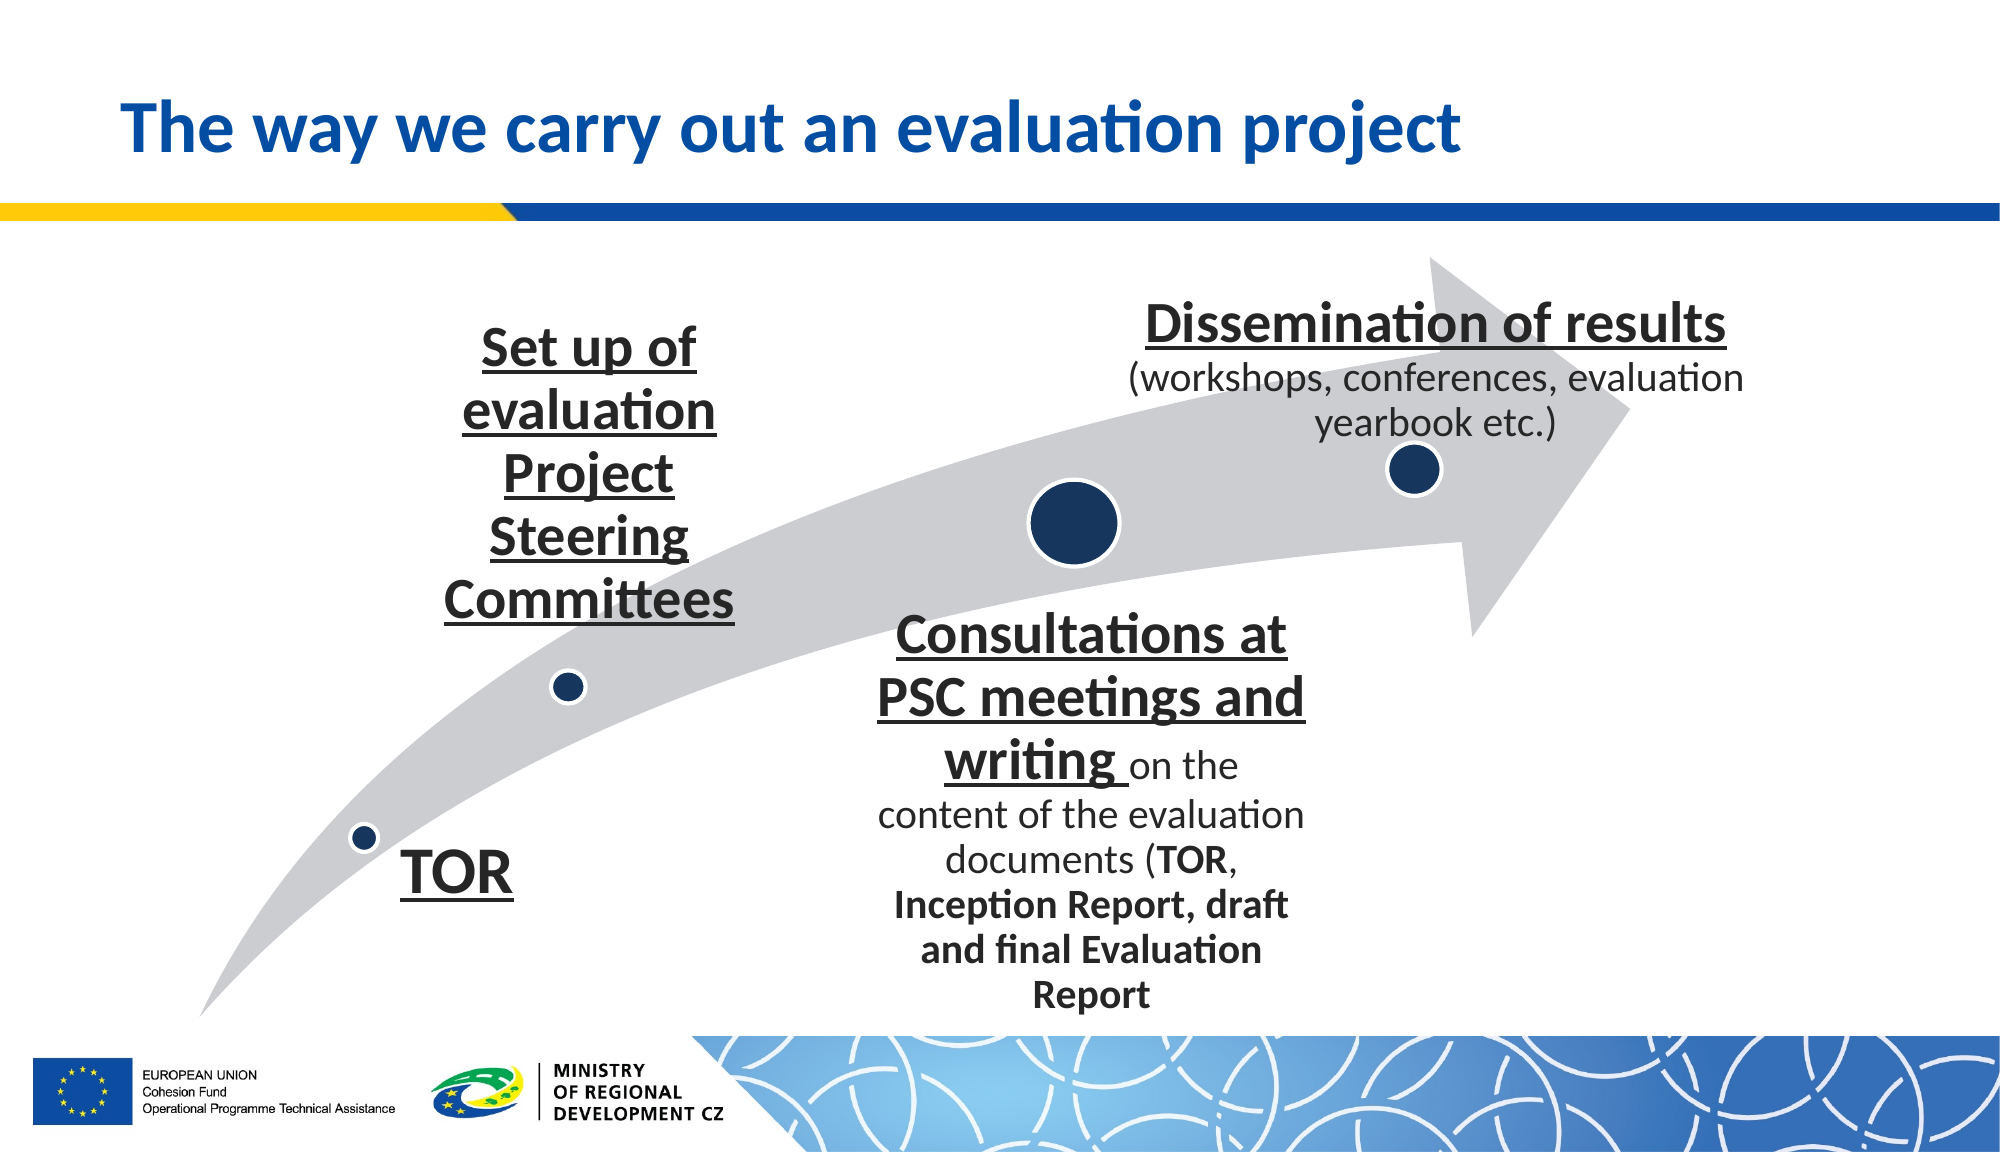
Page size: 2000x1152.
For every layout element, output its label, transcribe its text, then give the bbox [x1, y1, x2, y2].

picture [0, 1036, 2000, 1152]
title The way we carry out an evaluation project [99, 46, 1900, 198]
picture [0, 203, 2000, 221]
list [101, 256, 1903, 1018]
